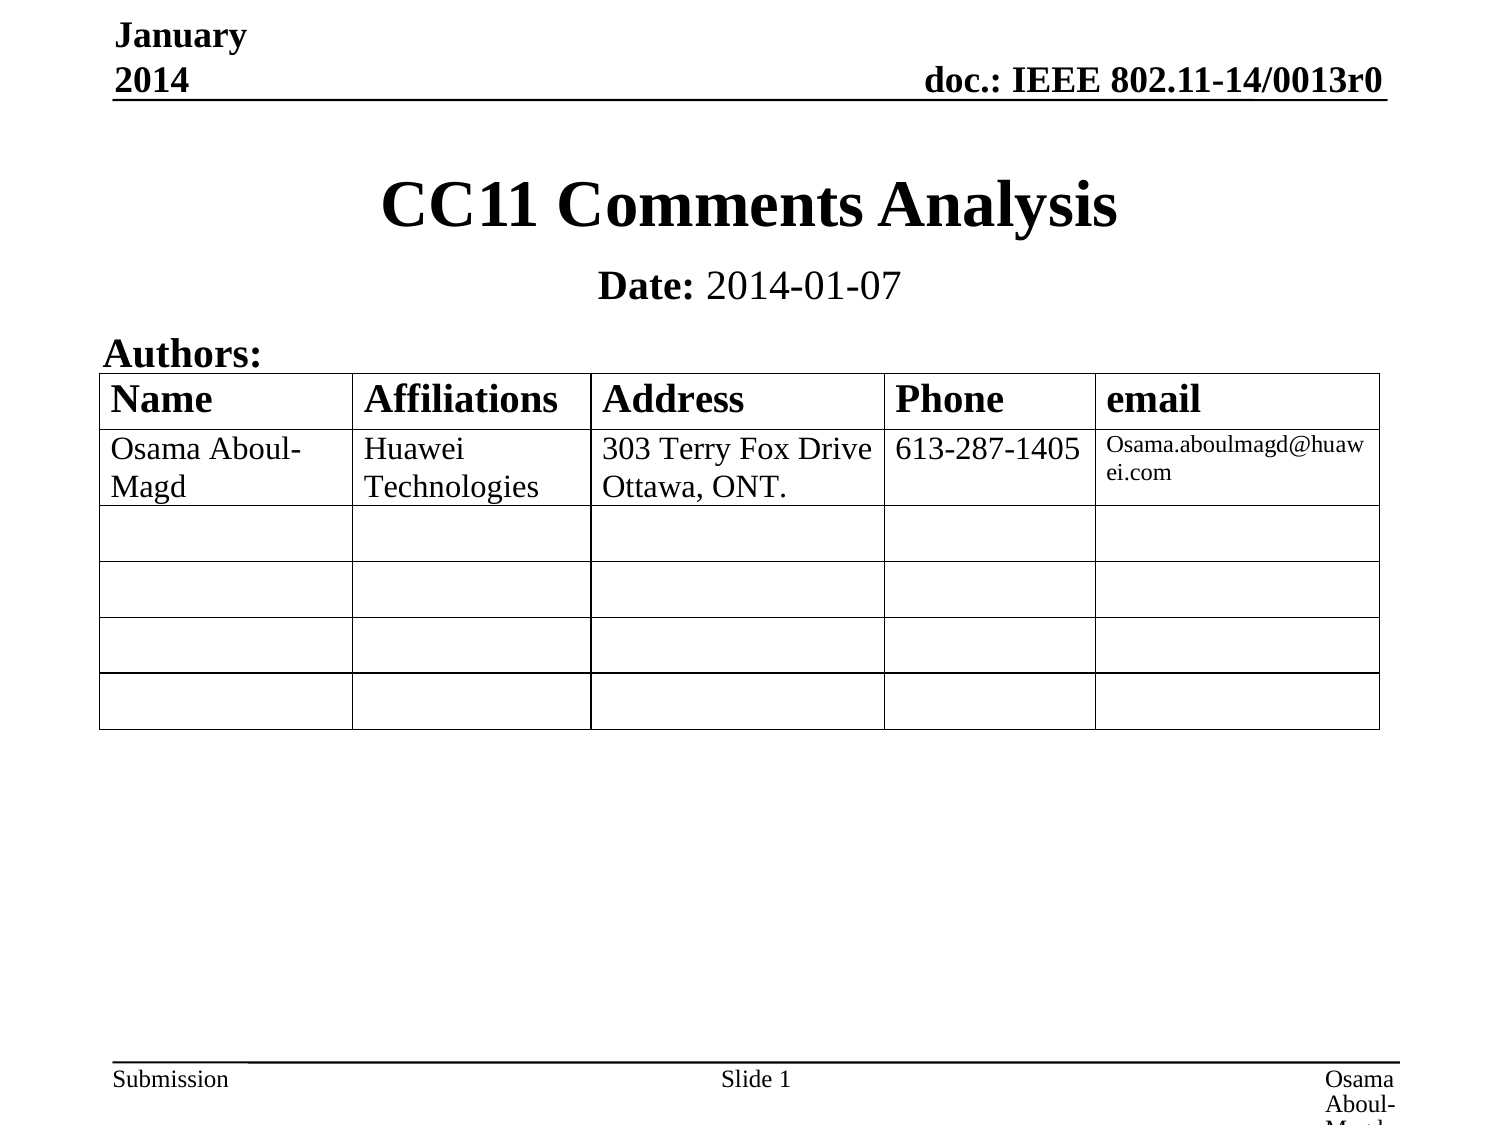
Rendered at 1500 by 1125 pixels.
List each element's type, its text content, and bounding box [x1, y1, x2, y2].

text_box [84, 373, 1410, 780]
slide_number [114, 54, 290, 101]
list Date: 2014-01-07 [112, 249, 1388, 313]
slide_number Slide 1 [712, 1061, 800, 1093]
footer Osama Aboul-Magd, Huawei Technologies [1324, 1061, 1402, 1093]
text_box Authors: [87, 318, 325, 371]
title CC11 Comments Analysis [112, 112, 1388, 249]
